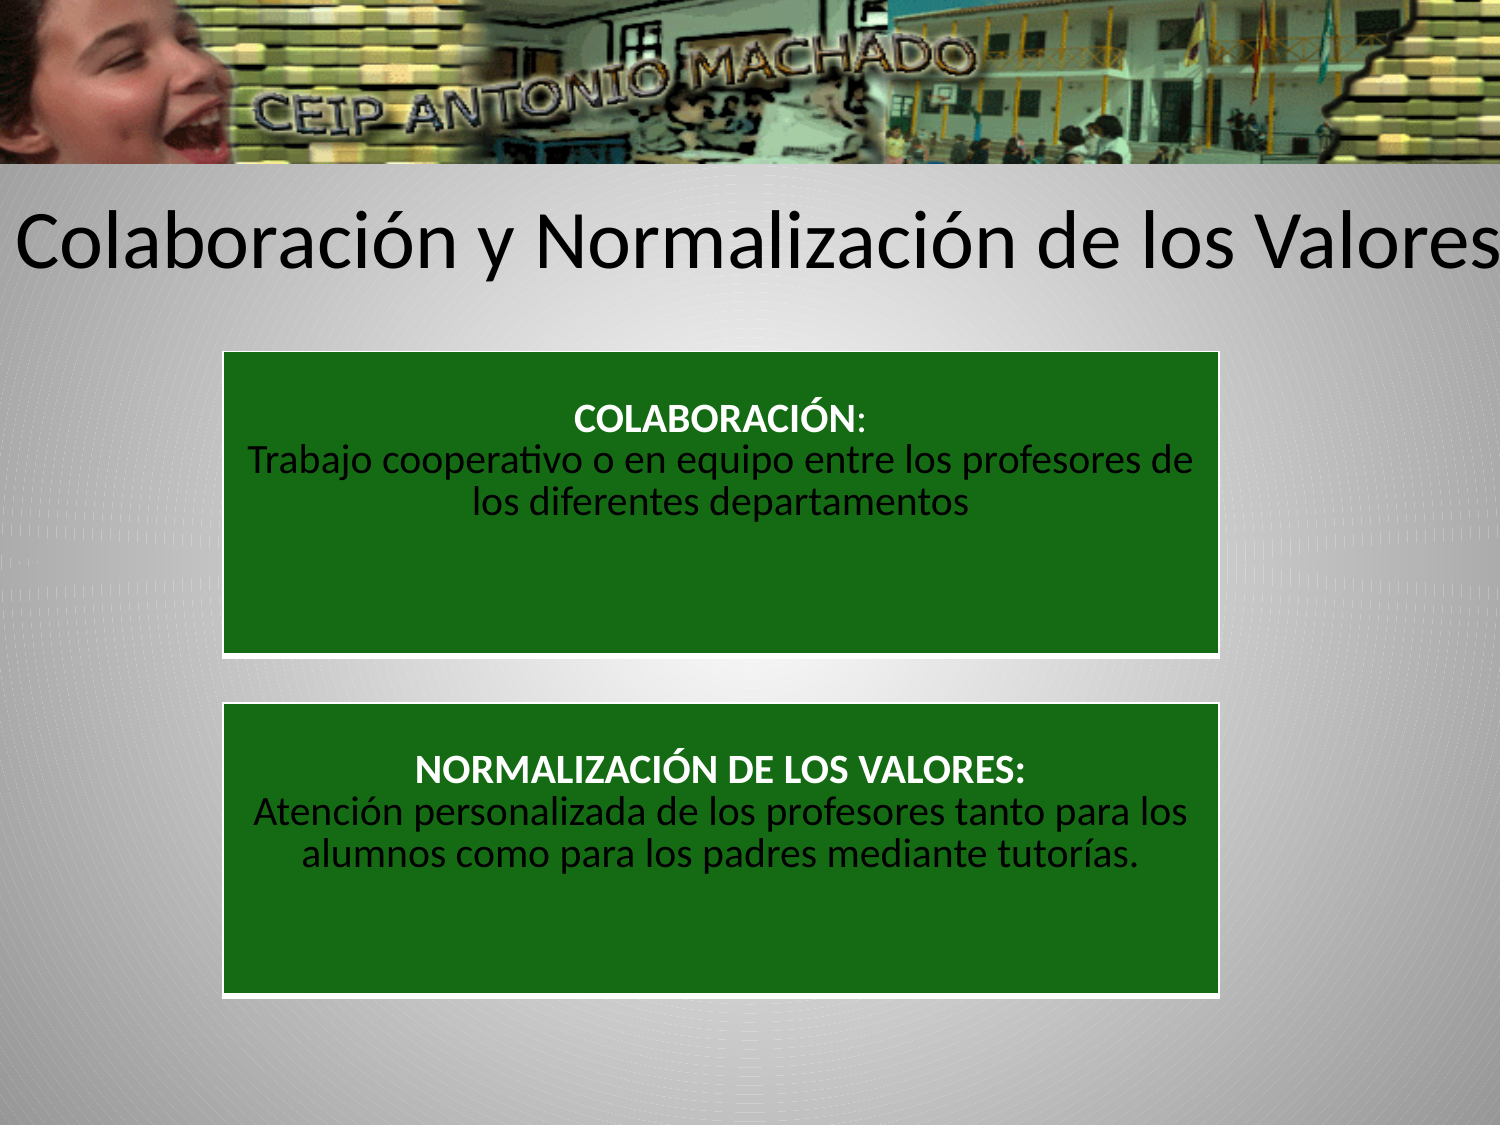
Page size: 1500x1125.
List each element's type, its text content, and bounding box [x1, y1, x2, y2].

title Colaboración y Normalización de los Valores [0, 187, 1500, 293]
table_header COLABORACIÓN: Trabajo cooperativo o en equipo entre los profesores de los diferentes departamentos [224, 352, 1218, 653]
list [0, 0, 1500, 165]
table_header NORMALIZACIÓN DE LOS VALORES: Atención personalizada de los profesores tanto para los alumnos como para los padres mediante tutorías. [224, 704, 1218, 993]
